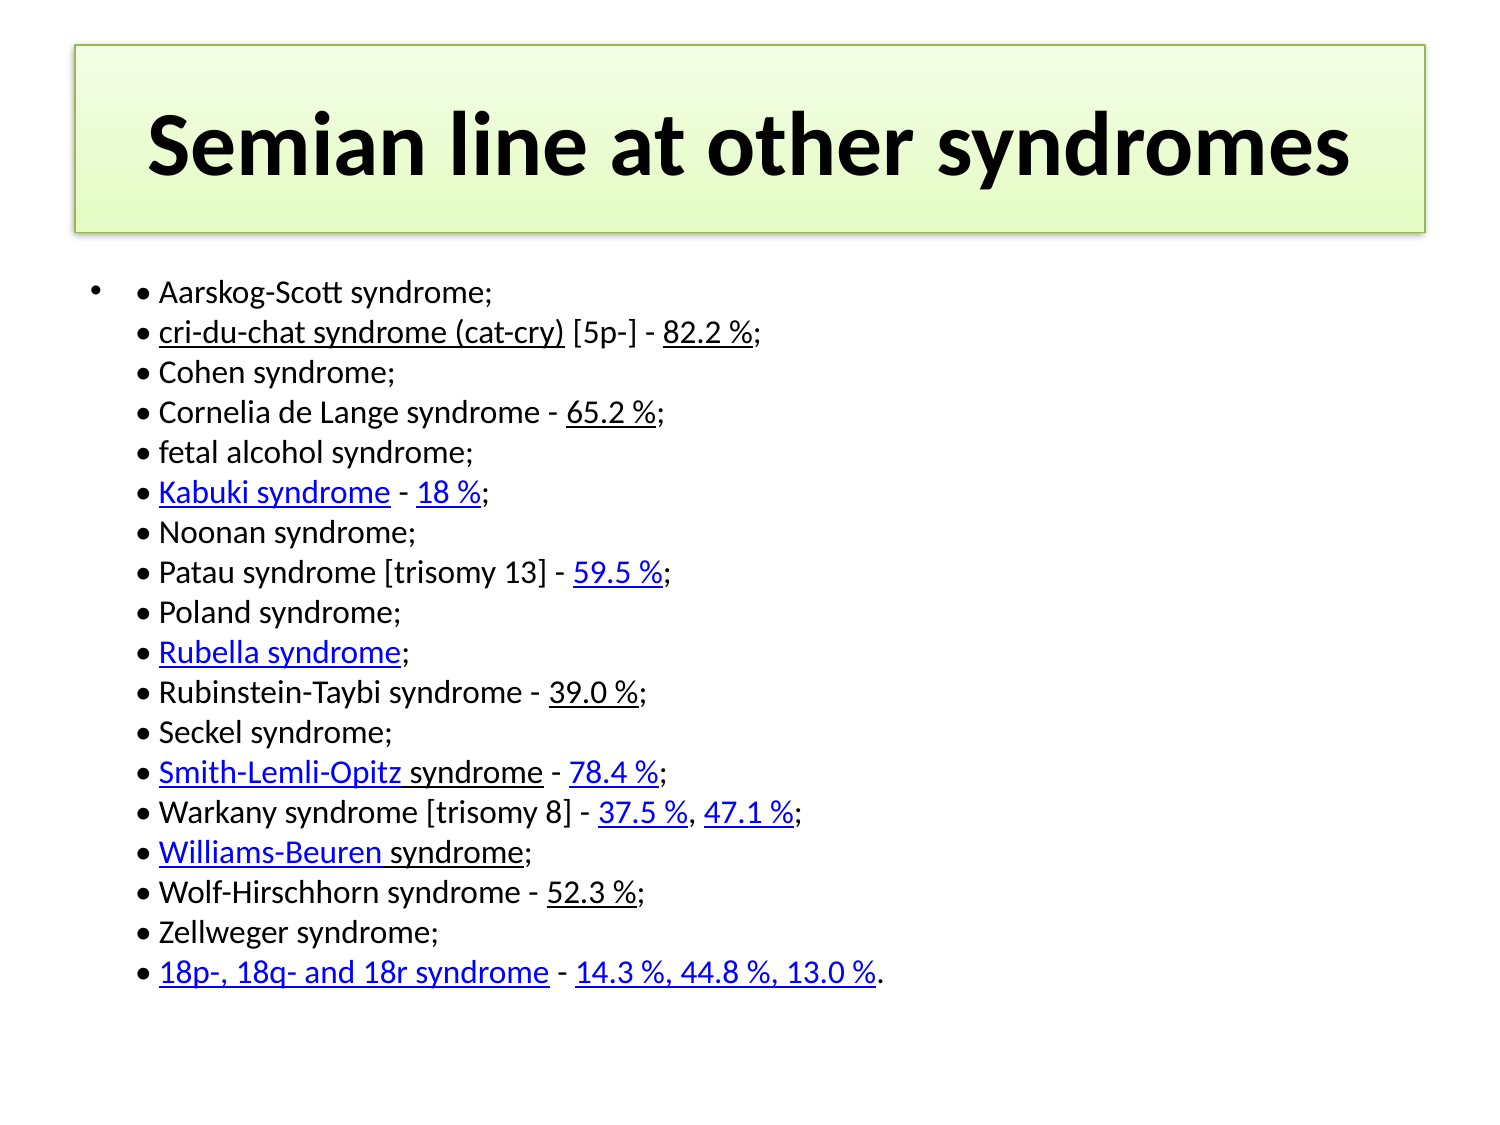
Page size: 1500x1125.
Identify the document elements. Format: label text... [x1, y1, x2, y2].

title Semian line at other syndromes [74, 44, 1426, 233]
list • Aarskog-Scott syndrome; • cri-du-chat syndrome (cat-cry) [5p-] - 82.2 %; • Cohen syndrome; • Cornelia de Lange syndrome - 65.2 %; • fetal alcohol syndrome; • Kabuki syndrome - 18 %; • Noonan syndrome; • Patau syndrome [trisomy 13] - 59.5 %; • Poland syndrome; • Rubella syndrome; • Rubinstein-Taybi syndrome - 39.0 %; • Seckel syndrome; • Smith-Lemli-Opitz syndrome - 78.4 %; • Warkany syndrome [trisomy 8] - 37.5 %, 47.1 %; • Williams-Beuren syndrome; • Wolf-Hirschhorn syndrome - 52.3 %; • Zellweger syndrome; • 18p-, 18q- and 18r syndrome - 14.3 %, 44.8 %, 13.0 %. [75, 262, 1425, 1005]
